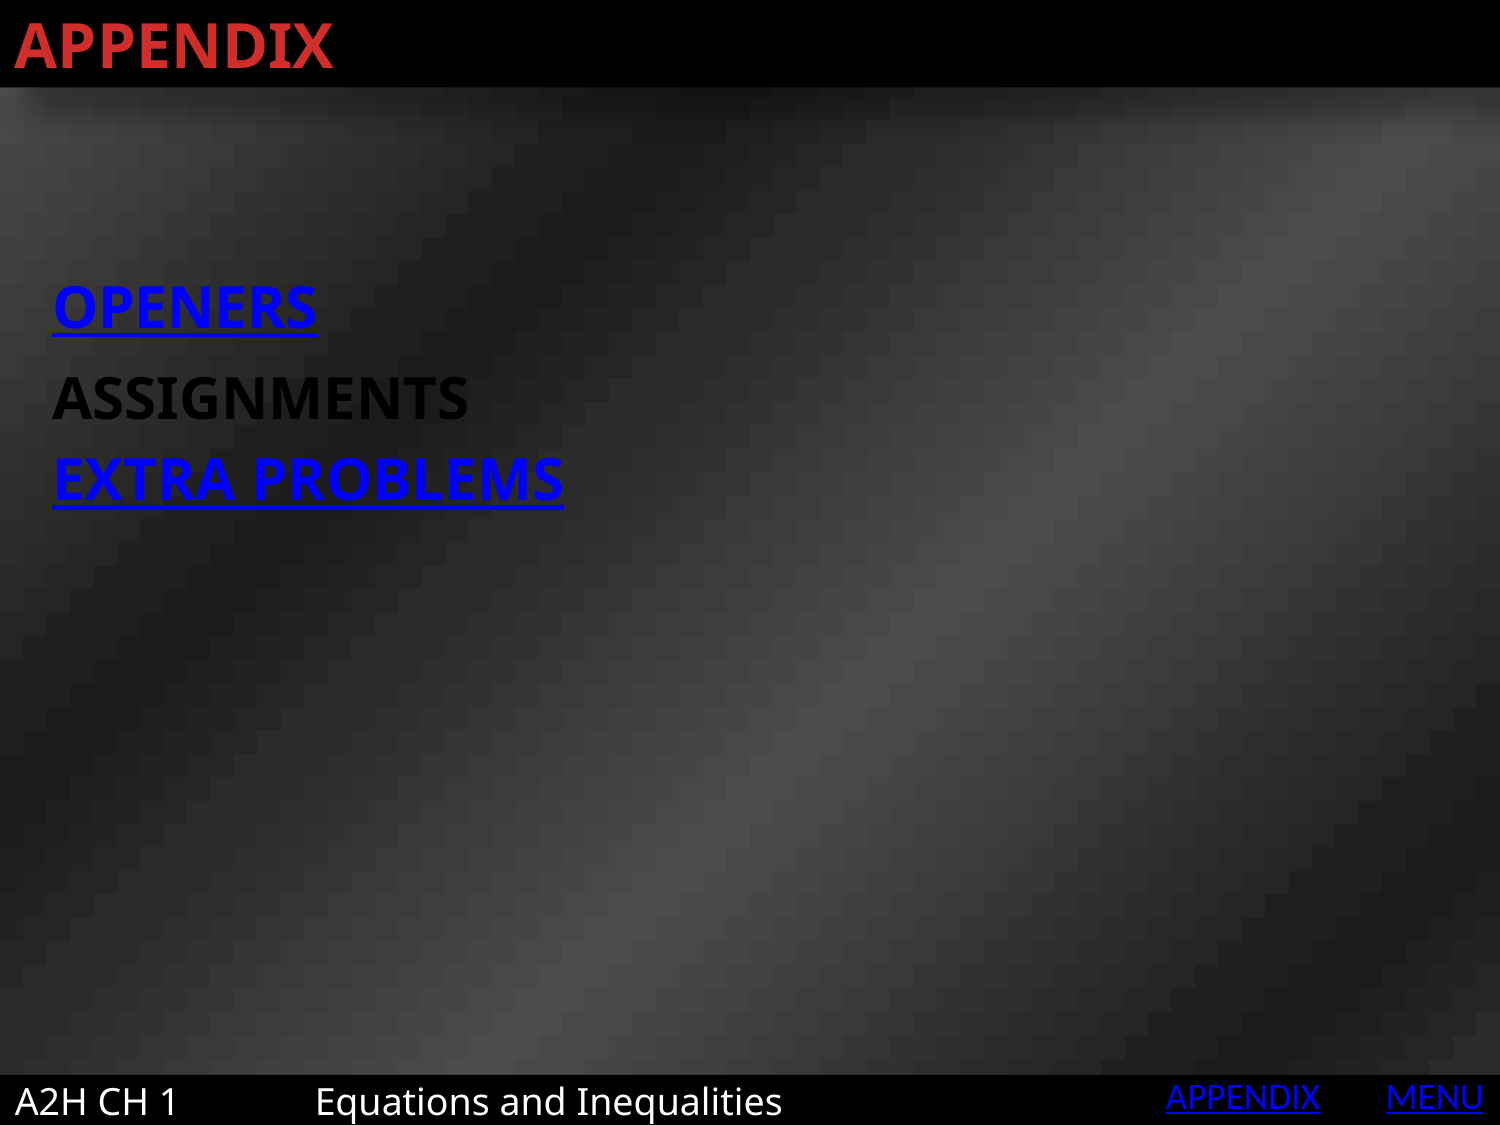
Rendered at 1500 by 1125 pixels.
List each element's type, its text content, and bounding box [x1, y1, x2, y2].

picture [0, 74, 1500, 1125]
text_box APPENDIX [0, 0, 1500, 73]
